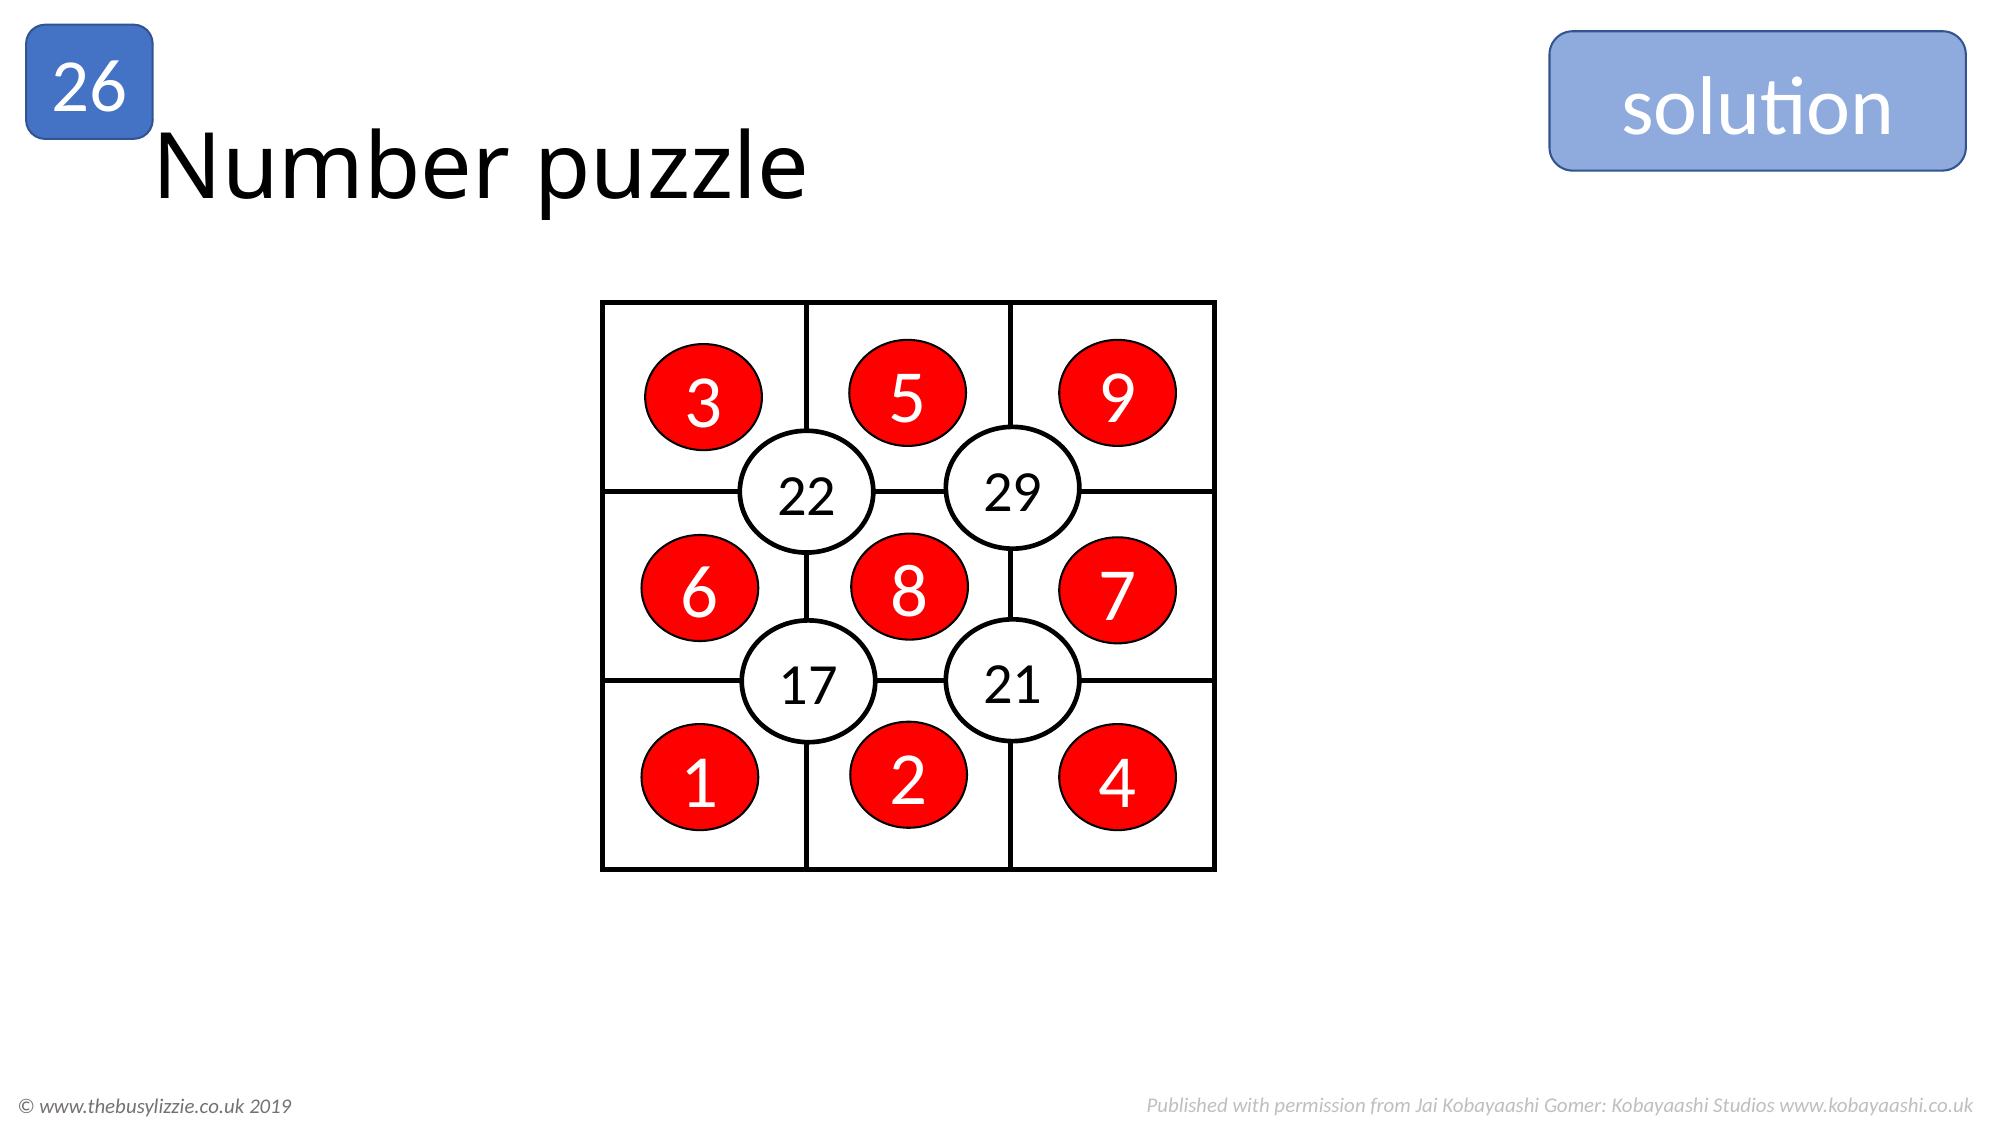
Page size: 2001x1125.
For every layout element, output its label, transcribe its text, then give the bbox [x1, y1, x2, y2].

title Number puzzle [137, 59, 1863, 278]
text_box solution [1548, 30, 1967, 172]
text_box Published with permission from Jai Kobayaashi Gomer: Kobayaashi Studios www.kobayaashi.co.uk [1131, 1084, 2000, 1125]
text_box 26 [25, 23, 154, 140]
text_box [602, 302, 1215, 870]
text_box © www.thebusylizzie.co.uk 2019 [2, 1085, 311, 1125]
